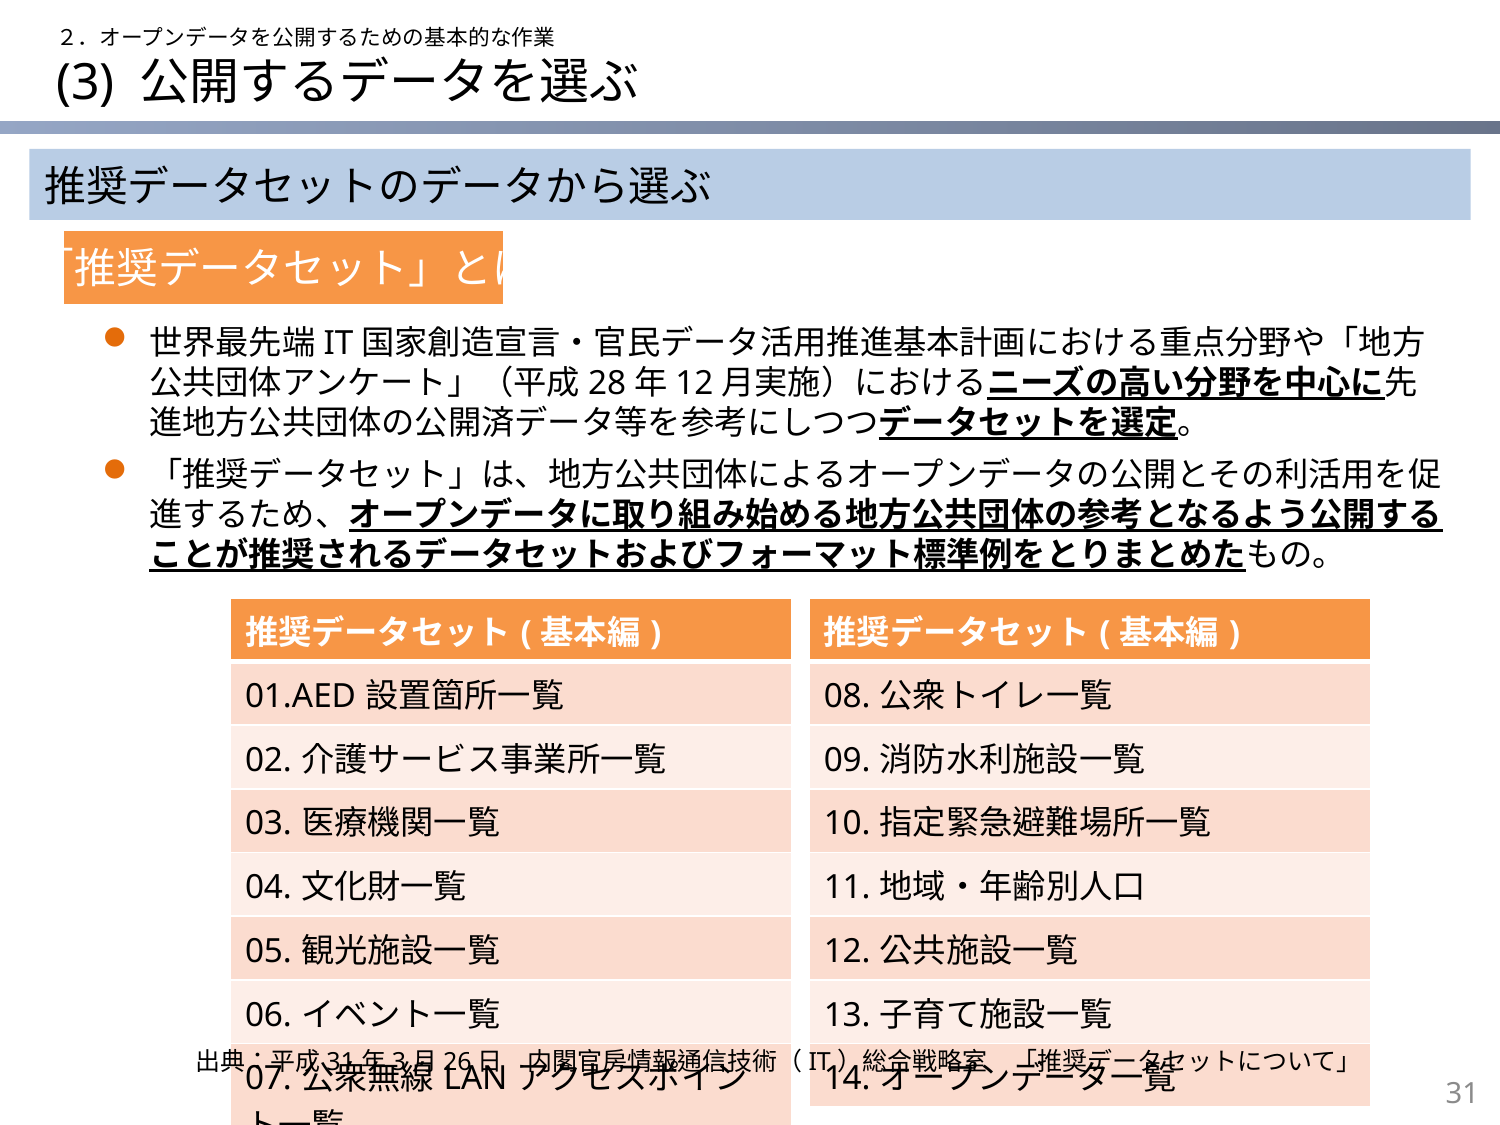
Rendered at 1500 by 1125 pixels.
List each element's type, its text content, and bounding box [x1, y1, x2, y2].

table_cell 04.文化財一覧 [231, 853, 791, 915]
title (3) 公開するデータを選ぶ [41, 58, 1459, 119]
table_header 推奨データセット(基本編) [810, 599, 1370, 659]
table_header 推奨データセット(基本編) [231, 599, 791, 659]
table_cell 08.公衆トイレ一覧 [810, 664, 1370, 724]
table_cell 07.公衆無線LANアクセスポイント一覧 [231, 1083, 791, 1125]
table_cell 01.AED設置箇所一覧 [231, 664, 791, 724]
table_cell 11.地域・年齢別人口 [810, 853, 1370, 915]
table_cell 05.観光施設一覧 [231, 917, 791, 979]
table_cell 02.介護サービス事業所一覧 [231, 726, 791, 788]
table_cell 13.子育て施設一覧 [810, 981, 1370, 1039]
table_cell 14.オープンデータ一覧 [810, 1083, 1370, 1106]
table_cell 03.医療機関一覧 [231, 790, 791, 852]
table_cell 10.指定緊急避難場所一覧 [810, 790, 1370, 852]
text_box 「推奨データセット」とは [64, 231, 503, 304]
table_cell 09.消防水利施設一覧 [810, 726, 1370, 788]
slide_number 30 [1411, 1070, 1495, 1118]
text_box 世界最先端IT国家創造宣言・官民データ活用推進基本計画における重点分野や「地方公共団体アンケート」（平成28年12月実施）におけるニーズの高い分野を中心に先進地方公共団体の公開済データ等を参考にしつつデータセットを選定。 「推奨データセット」は、地方公共団体によるオープンデータの公開とその利活用を促進するため、オープンデータに取り組み始める地方公共団体の参考となるよう公開することが推奨されるデータセットおよびフォーマット標準例をとりまとめたもの。 [87, 313, 1460, 587]
table_cell 06.イベント一覧 [231, 981, 791, 1039]
text_box 出典：平成31年3月26日 内閣官房情報通信技術（IT）総合戦略室 「推奨データセットについて」 [88, 1039, 1376, 1083]
text_box ２．オープンデータを公開するための基本的な作業 [41, 19, 1471, 58]
text_box 推奨データセットのデータから選ぶ [28, 148, 1472, 221]
table_cell 12.公共施設一覧 [810, 917, 1370, 979]
